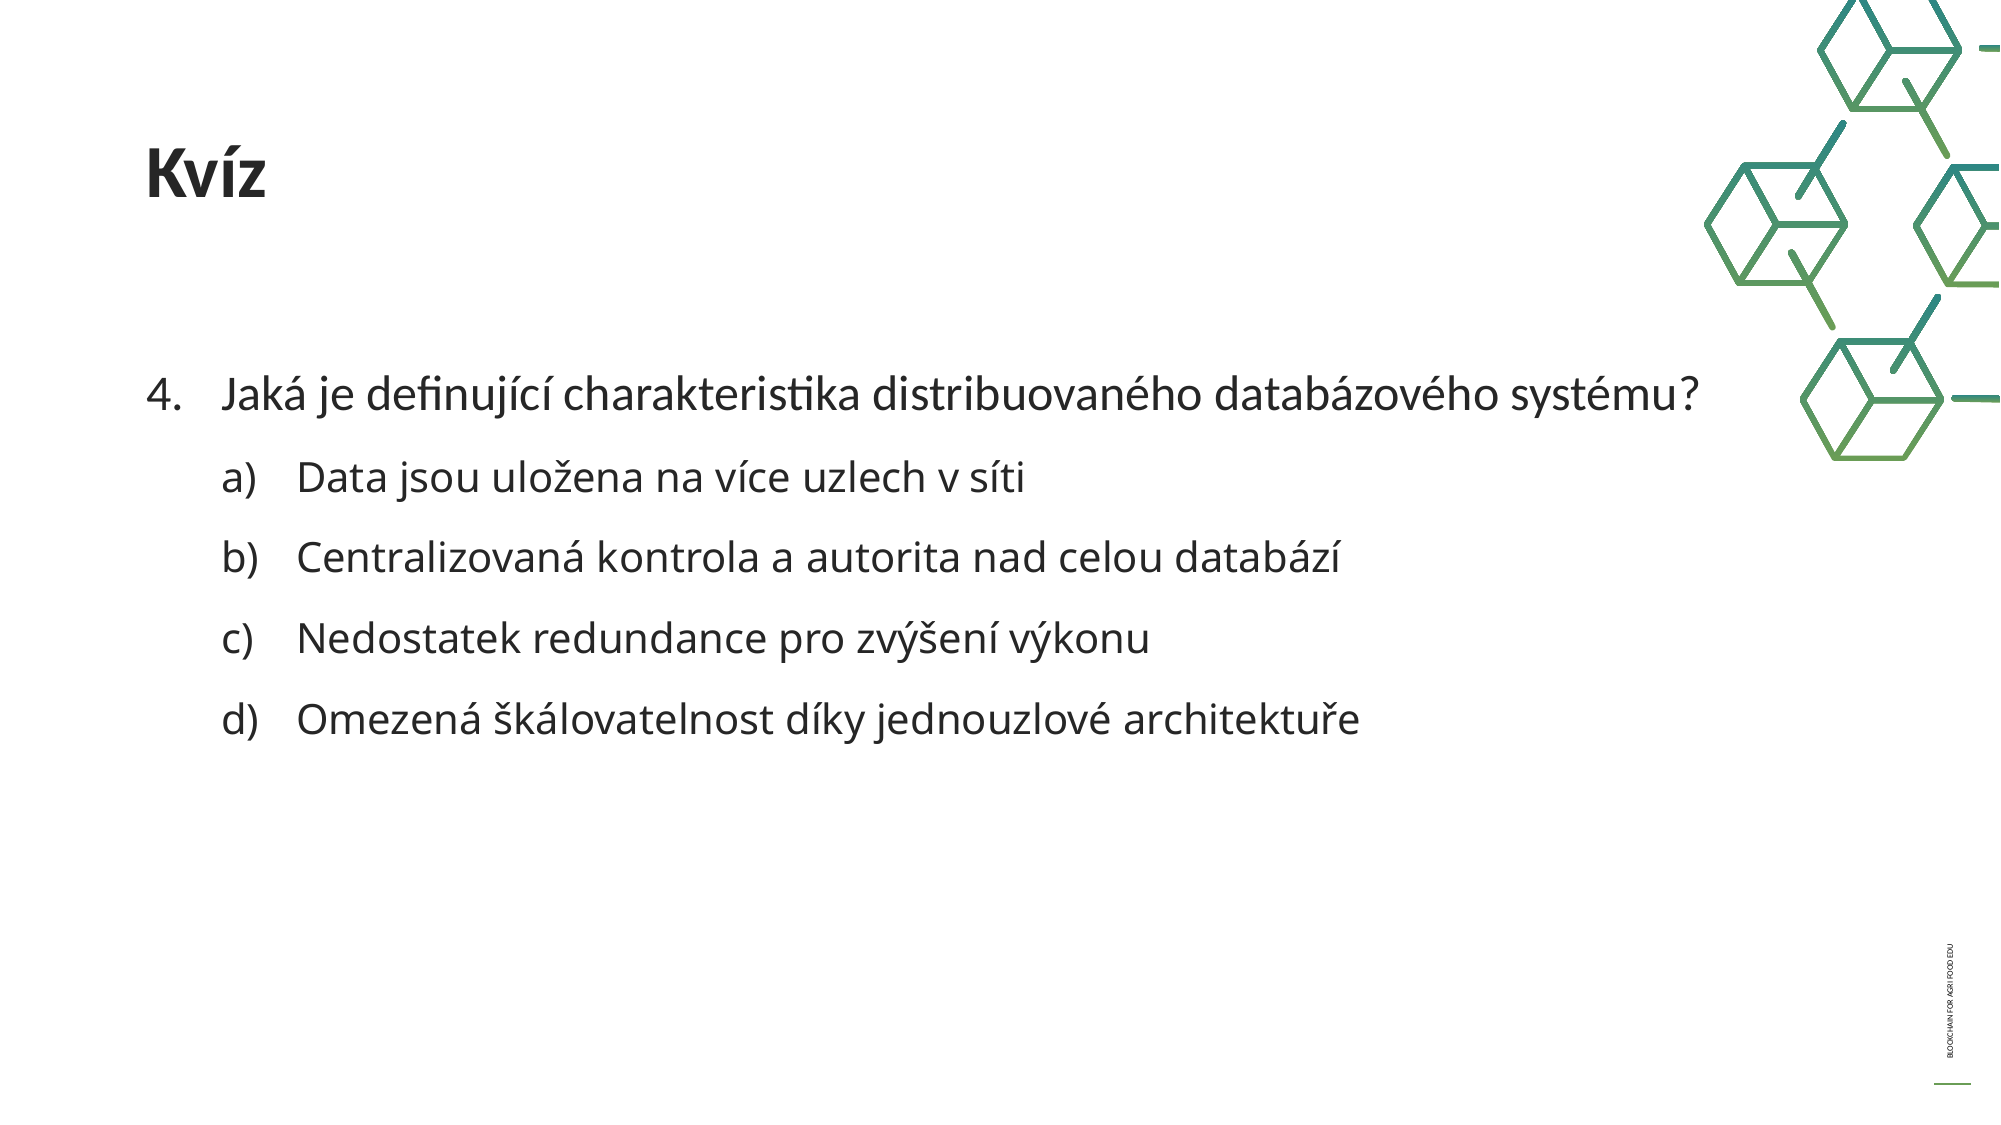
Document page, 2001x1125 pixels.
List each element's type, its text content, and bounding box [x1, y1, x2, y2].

list Jaká je definující charakteristika distribuovaného databázového systému? Data jsou uložena na více uzlech v síti Centralizovaná kontrola a autorita nad celou databází Nedostatek redundance pro zvýšení výkonu Omezená škálovatelnost díky jednouzlové architektuře [130, 348, 1869, 1035]
list Kvíz [130, 124, 1698, 337]
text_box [1703, 0, 2000, 462]
